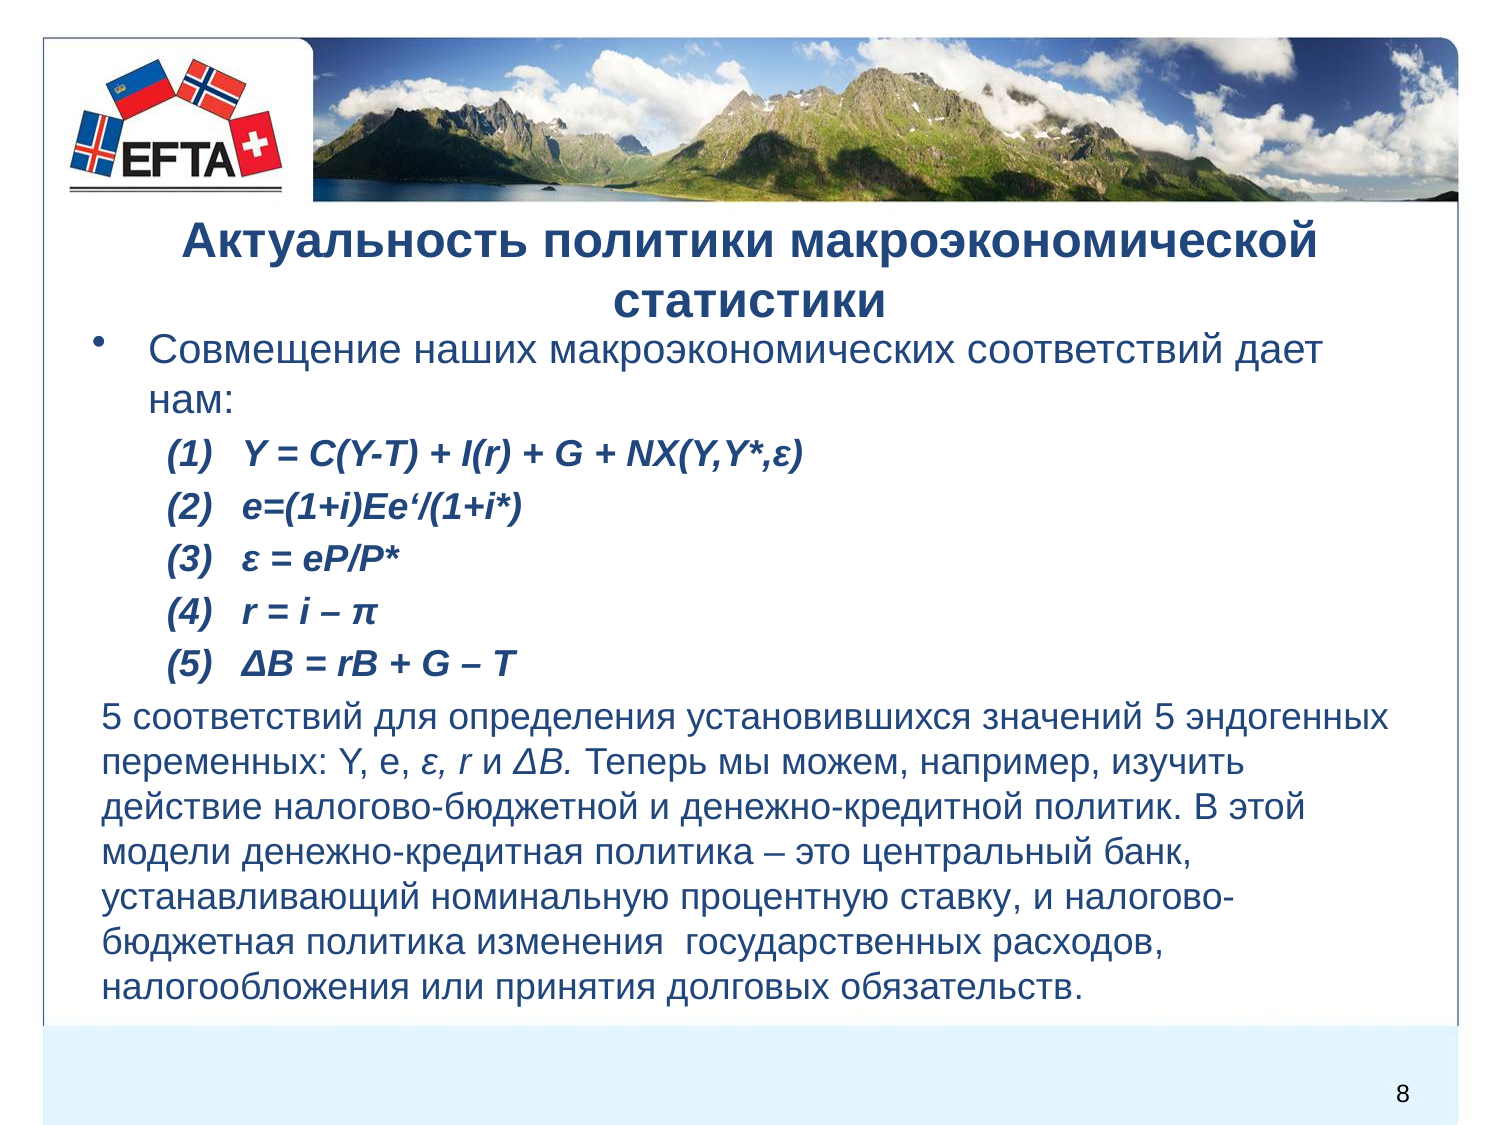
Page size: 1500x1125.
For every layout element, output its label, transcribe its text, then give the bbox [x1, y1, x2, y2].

slide_number 8 [1074, 1070, 1425, 1125]
title Актуальность политики макроэкономической статистики [75, 173, 1425, 362]
picture [0, 19, 1500, 1125]
list Совмещение наших макроэкономических соответствий дает нам: Y = C(Y-T) + I(r) + G + NX(Y,Y*,ɛ) e=(1+i)Ee‘/(1+i*) ɛ = eP/P* r = i – π ΔB = rB + G – T 5 соответствий для определения установившихся значений 5 эндогенных переменных: Y, e, ɛ, r и ΔB. Теперь мы можем, например, изучить действие налогово-бюджетной и денежно-кредитной политик. В этой модели денежно-кредитная политика – это центральный банк, устанавливающий номинальную процентную ставку, и налогово-бюджетная политика изменения государственных расходов, налогообложения или принятия долговых обязательств. [76, 314, 1427, 988]
